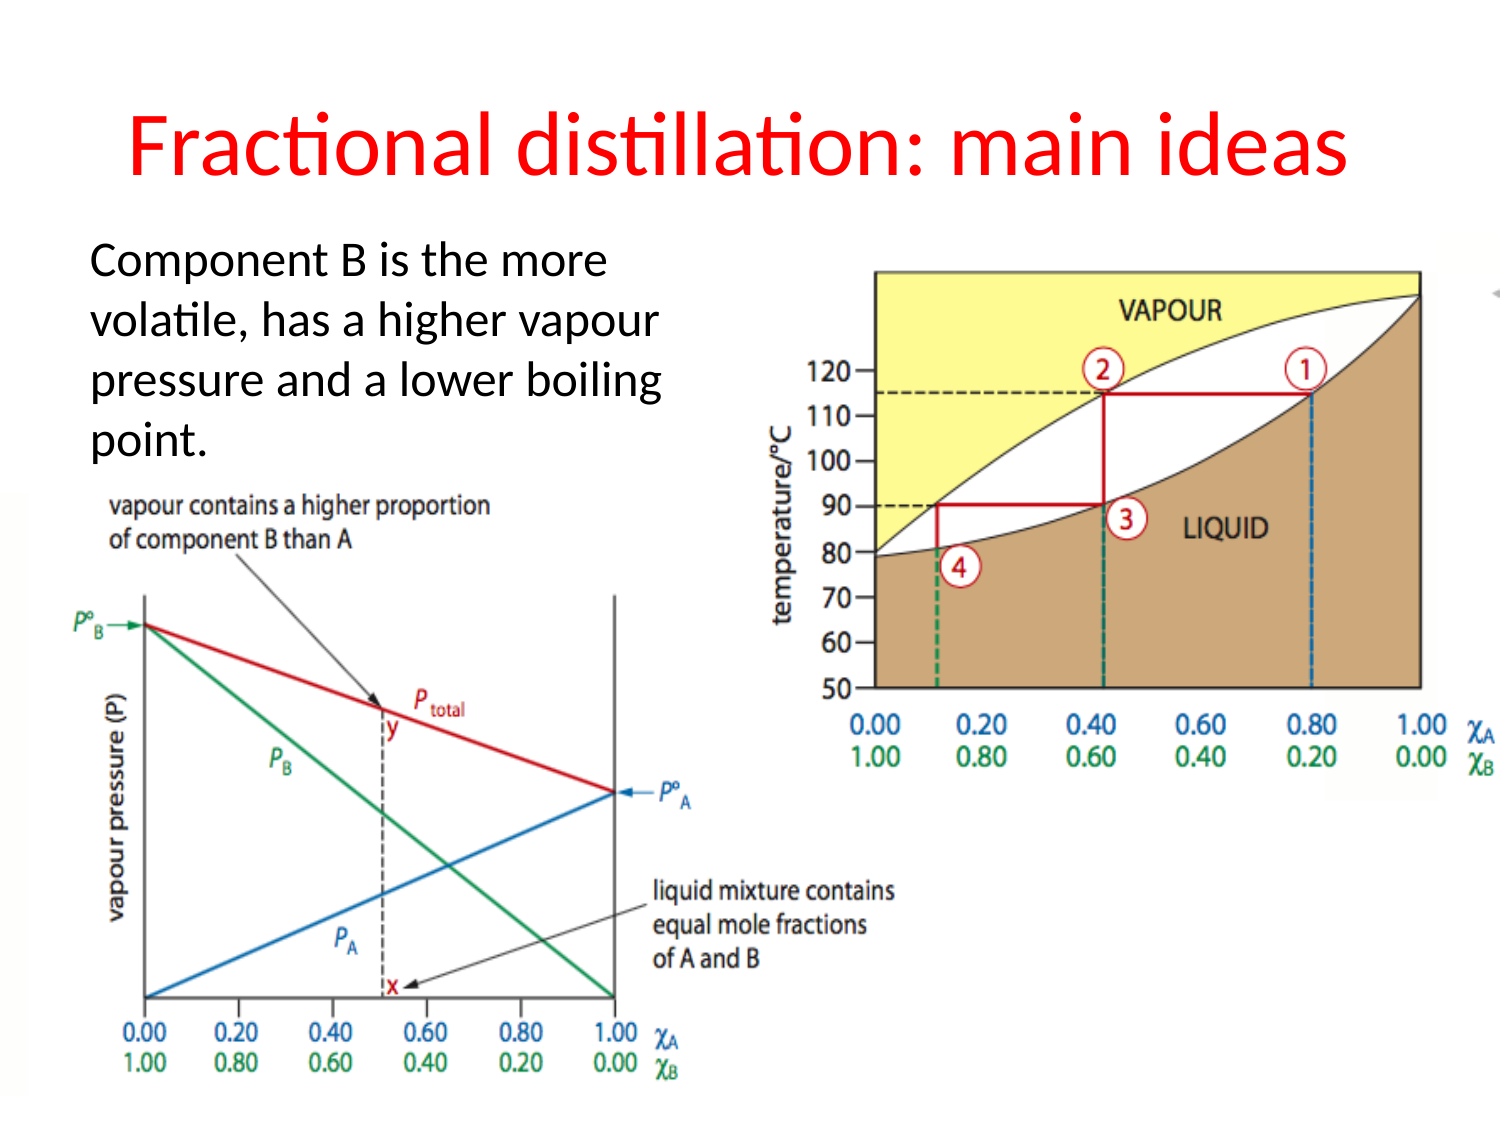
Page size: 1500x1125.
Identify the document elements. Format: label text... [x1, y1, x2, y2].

picture [722, 232, 1500, 801]
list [0, 492, 968, 1096]
title Fractional distillation: main ideas [75, 45, 1425, 233]
text_box Component B is the more volatile, has a higher vapour pressure and a lower boiling point. [75, 218, 685, 491]
